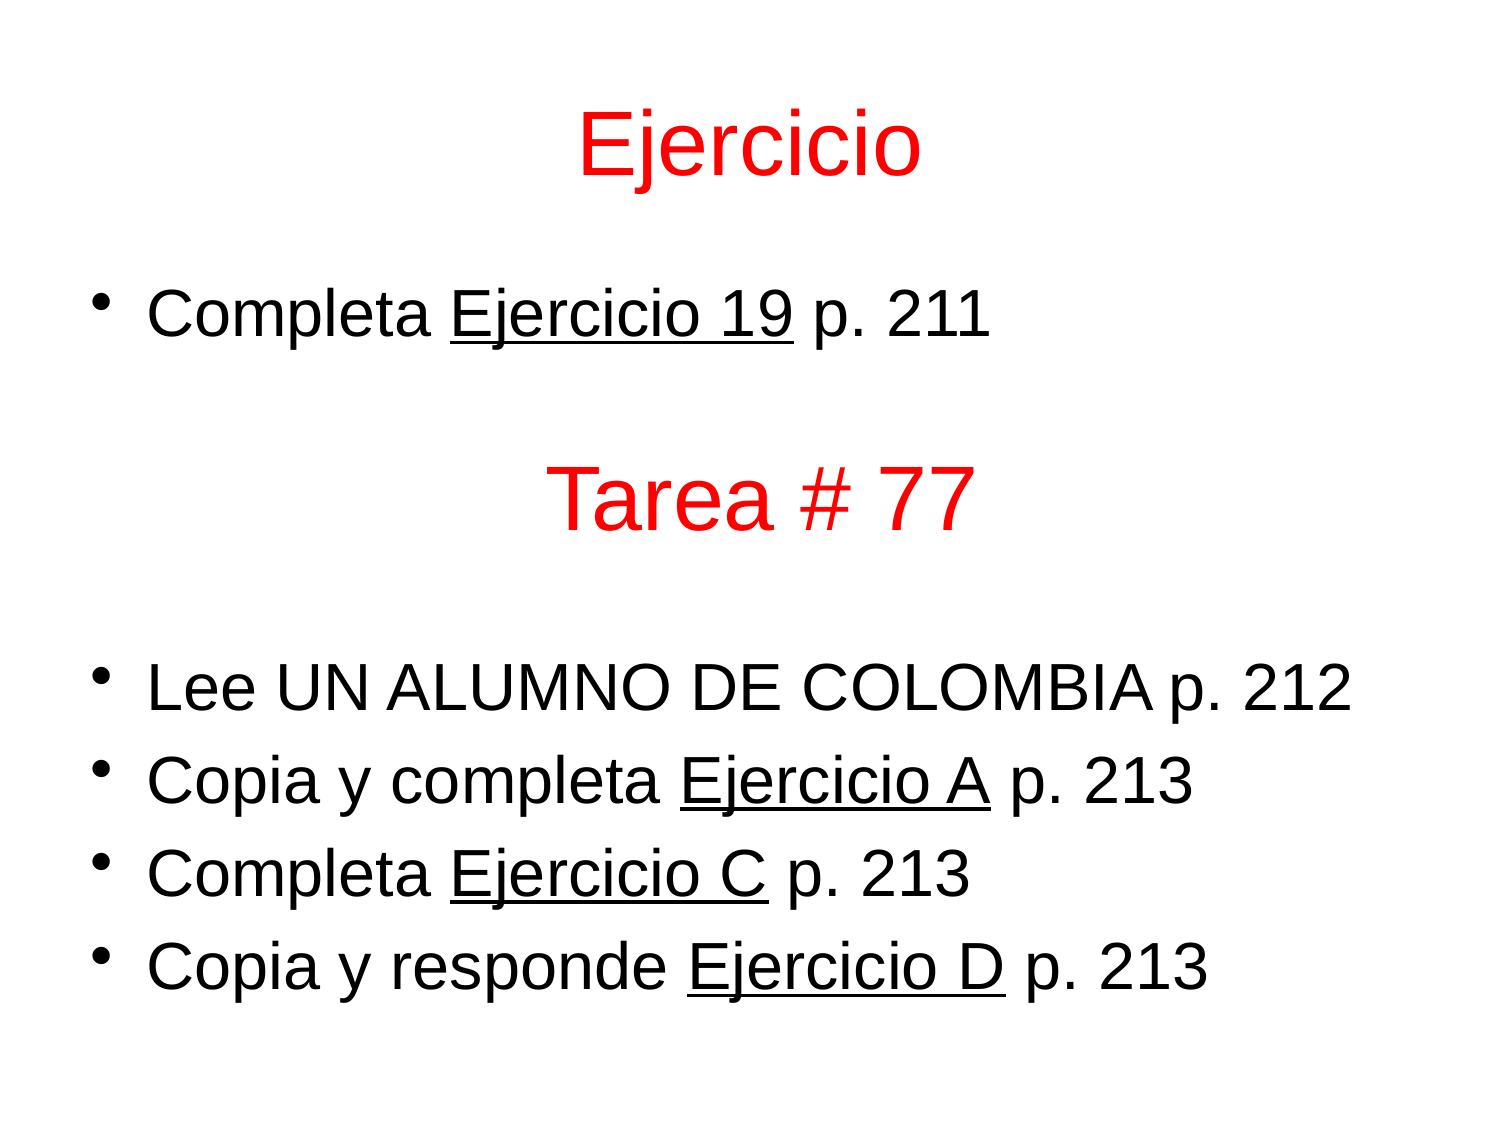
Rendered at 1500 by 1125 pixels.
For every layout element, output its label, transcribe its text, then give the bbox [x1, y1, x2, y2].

title Ejercicio [75, 45, 1425, 233]
text_box Tarea # 77 [87, 399, 1438, 588]
list Completa Ejercicio 19 p. 211 Lee UN ALUMNO DE COLOMBIA p. 212 Copia y completa Ejercicio A p. 213 Completa Ejercicio C p. 213 Copia y responde Ejercicio D p. 213 [75, 262, 1425, 1005]
